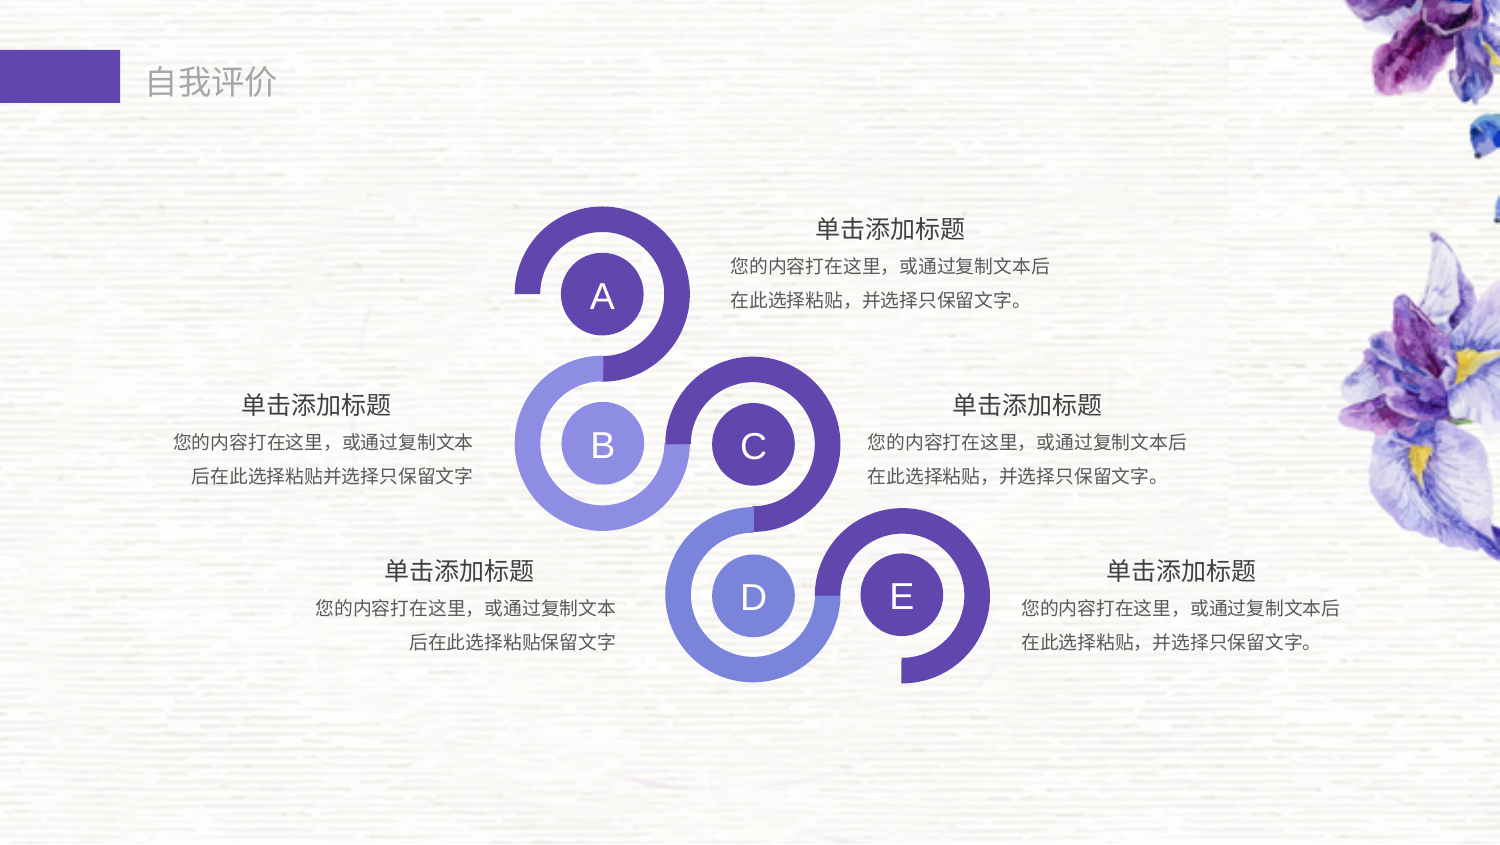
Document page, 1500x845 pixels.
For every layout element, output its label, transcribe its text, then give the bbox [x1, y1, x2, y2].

text_box [663, 354, 843, 534]
picture [0, 0, 1500, 844]
text_box 单击添加标题 您的内容打在这里，或通过复制文本后在此选择粘贴并选择只保留文字 [149, 384, 485, 493]
text_box B [559, 399, 647, 487]
text_box A [558, 250, 646, 338]
text_box [512, 353, 692, 534]
text_box 单击添加标题 您的内容打在这里，或通过复制文本后在此选择粘贴保留文字 [291, 550, 627, 659]
text_box C [709, 400, 797, 488]
text_box E [858, 551, 946, 639]
text_box [812, 506, 993, 686]
text_box 单击添加标题 您的内容打在这里，或通过复制文本后在此选择粘贴，并选择只保留文字。 [719, 208, 1062, 317]
text_box 单击添加标题 您的内容打在这里，或通过复制文本后在此选择粘贴，并选择只保留文字。 [856, 384, 1199, 493]
text_box [512, 204, 692, 384]
text_box 单击添加标题 您的内容打在这里，或通过复制文本后在此选择粘贴，并选择只保留文字。 [1009, 550, 1353, 659]
text_box D [709, 552, 797, 640]
text_box [663, 505, 843, 685]
